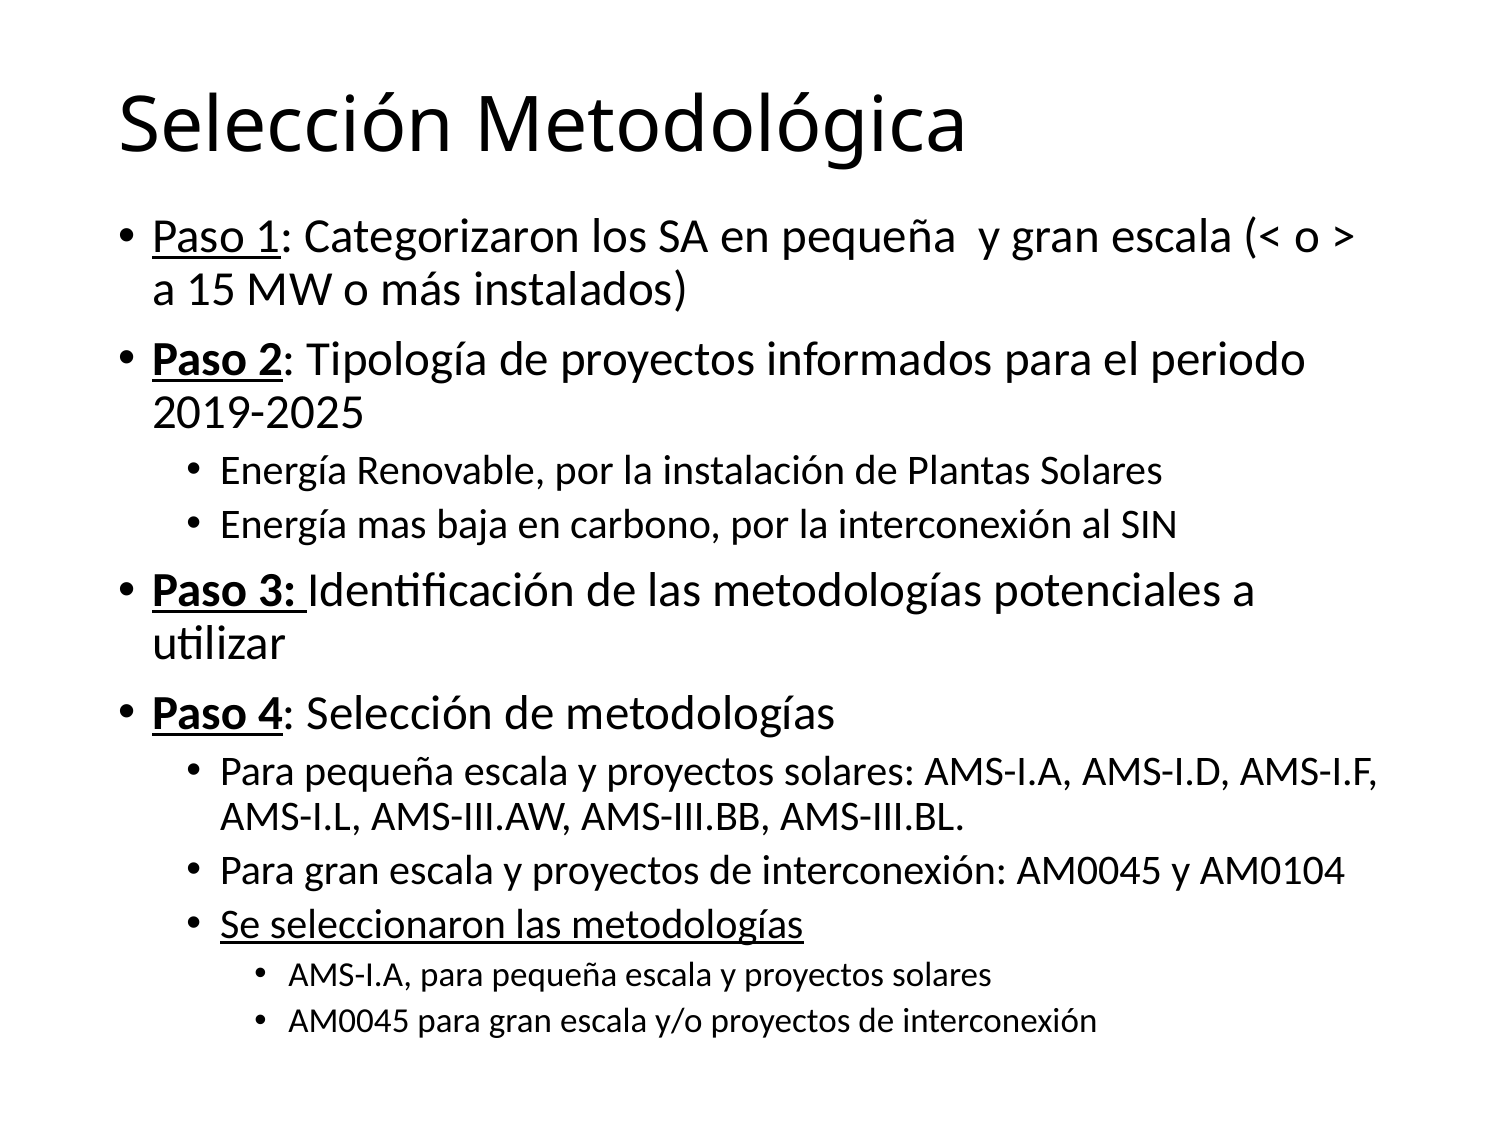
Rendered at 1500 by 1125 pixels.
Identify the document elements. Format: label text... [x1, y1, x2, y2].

list Paso 1: Categorizaron los SA en pequeña y gran escala (< o > a 15 MW o más instalados) Paso 2: Tipología de proyectos informados para el periodo 2019-2025 Energía Renovable, por la instalación de Plantas Solares Energía mas baja en carbono, por la interconexión al SIN Paso 3: Identificación de las metodologías potenciales a utilizar Paso 4: Selección de metodologías Para pequeña escala y proyectos solares: AMS-I.A, AMS-I.D, AMS-I.F, AMS-I.L, AMS-III.AW, AMS-III.BB, AMS-III.BL. Para gran escala y proyectos de interconexión: AM0045 y AM0104 Se seleccionaron las metodologías AMS-I.A, para pequeña escala y proyectos solares AM0045 para gran escala y/o proyectos de interconexión [103, 203, 1397, 1048]
title Selección Metodológica [103, 77, 1397, 176]
